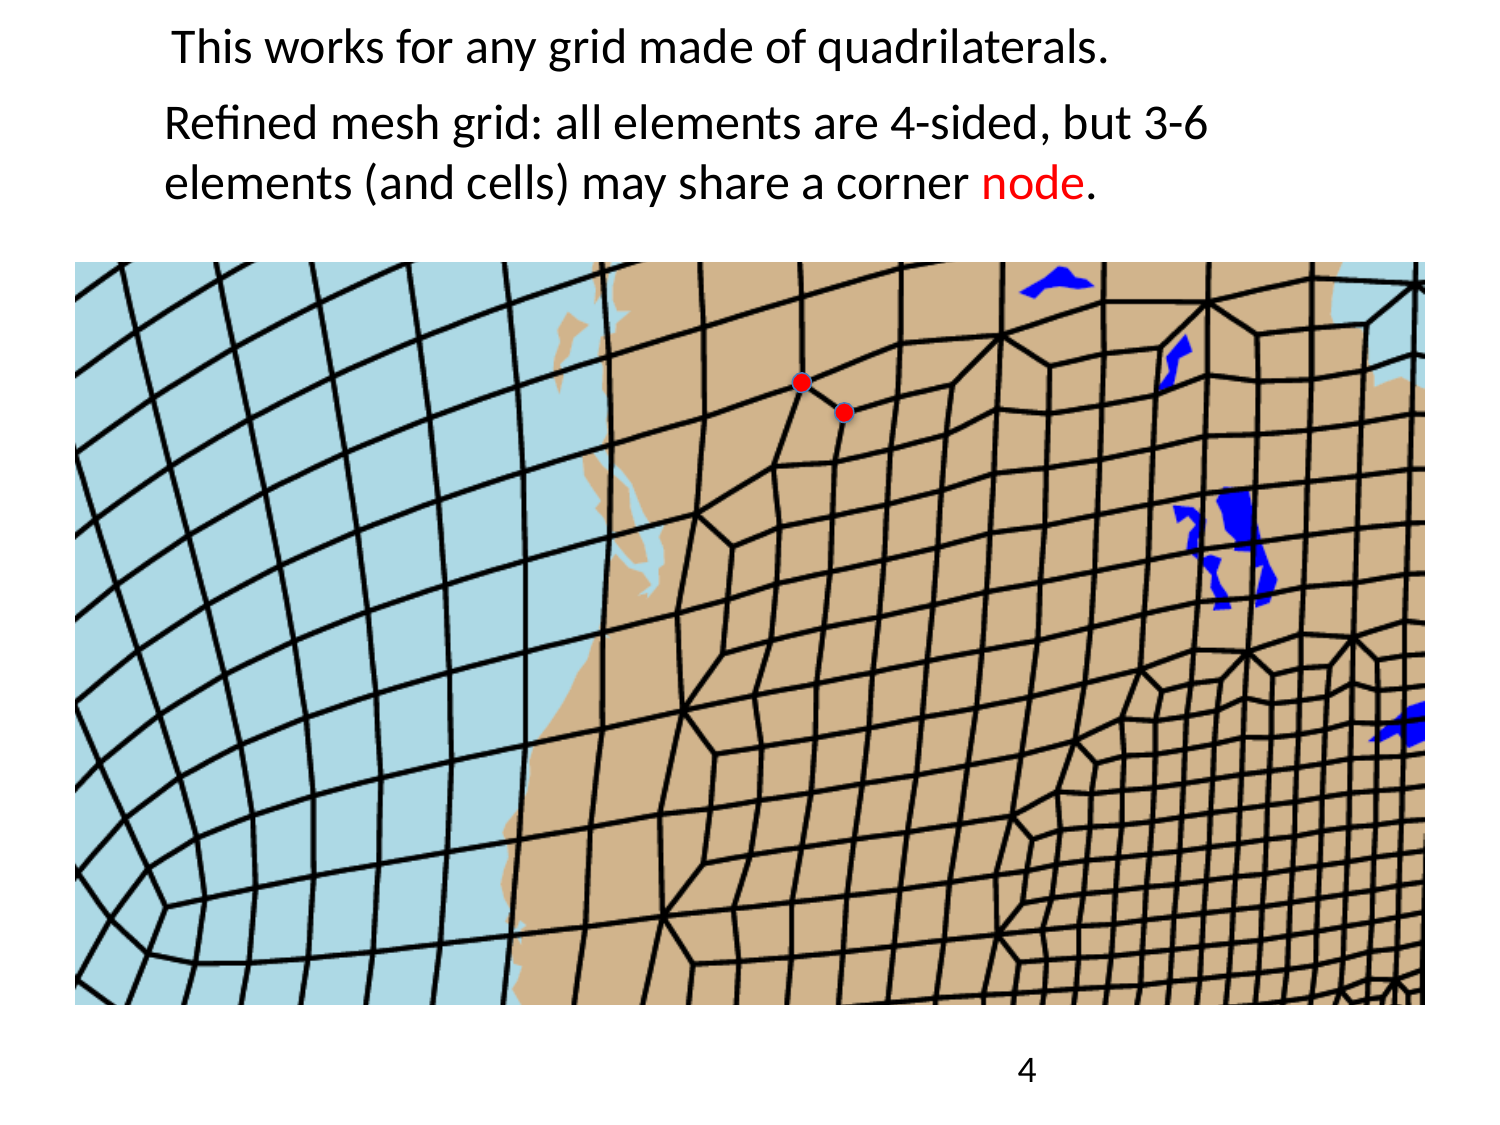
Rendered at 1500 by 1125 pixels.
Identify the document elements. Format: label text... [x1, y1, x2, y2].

text_box This works for any grid made of quadrilaterals. [157, 6, 1126, 81]
text_box Refined mesh grid: all elements are 4-sided, but 3-6 elements (and cells) may share a corner node. [149, 82, 1339, 217]
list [74, 262, 1426, 1006]
slide_number 4 [1002, 1037, 1075, 1098]
